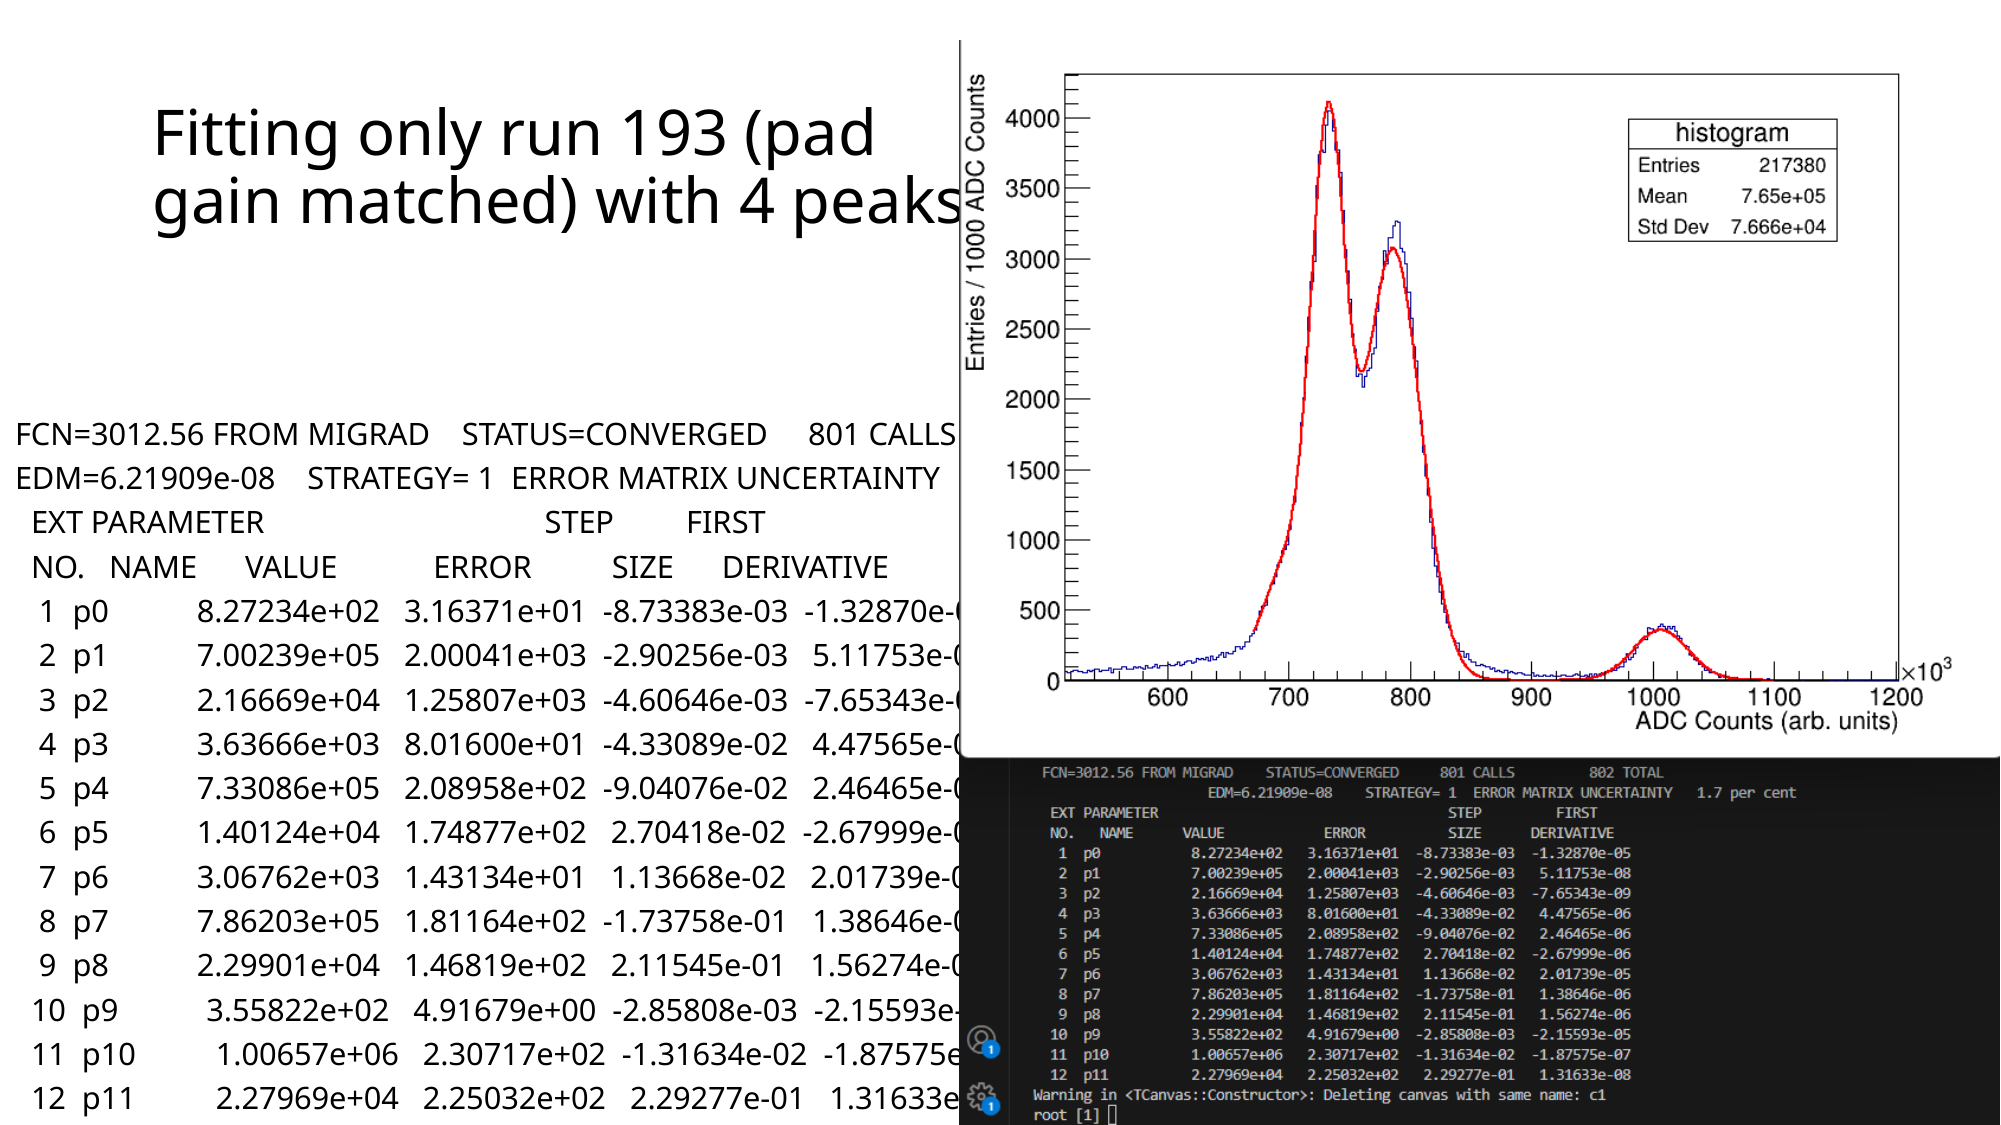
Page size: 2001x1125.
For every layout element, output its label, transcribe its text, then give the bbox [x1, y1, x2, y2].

title Fitting only run 193 (pad gain matched) with 4 peaks [137, 59, 958, 278]
picture [958, 39, 2000, 1125]
list FCN=3012.56 FROM MIGRAD STATUS=CONVERGED 801 CALLS 802 TOTAL EDM=6.21909e-08 STRATEGY= 1 ERROR MATRIX UNCERTAINTY 1.7 per cent EXT PARAMETER STEP FIRST NO. NAME VALUE ERROR SIZE DERIVATIVE 1 p0 8.27234e+02 3.16371e+01 -8.73383e-03 -1.32870e-05 2 p1 7.00239e+05 2.00041e+03 -2.90256e-03 5.11753e-08 3 p2 2.16669e+04 1.25807e+03 -4.60646e-03 -7.65343e-09 4 p3 3.63666e+03 8.01600e+01 -4.33089e-02 4.47565e-06 5 p4 7.33086e+05 2.08958e+02 -9.04076e-02 2.46465e-06 6 p5 1.40124e+04 1.74877e+02 2.70418e-02 -2.67999e-06 7 p6 3.06762e+03 1.43134e+01 1.13668e-02 2.01739e-05 8 p7 7.86203e+05 1.81164e+02 -1.73758e-01 1.38646e-06 9 p8 2.29901e+04 1.46819e+02 2.11545e-01 1.56274e-06 10 p9 3.55822e+02 4.91679e+00 -2.85808e-03 -2.15593e-05 11 p10 1.00657e+06 2.30717e+02 -1.31634e-02 -1.87575e-07 12 p11 2.27969e+04 2.25032e+02 2.29277e-01 1.31633e-08 [0, 411, 958, 1125]
